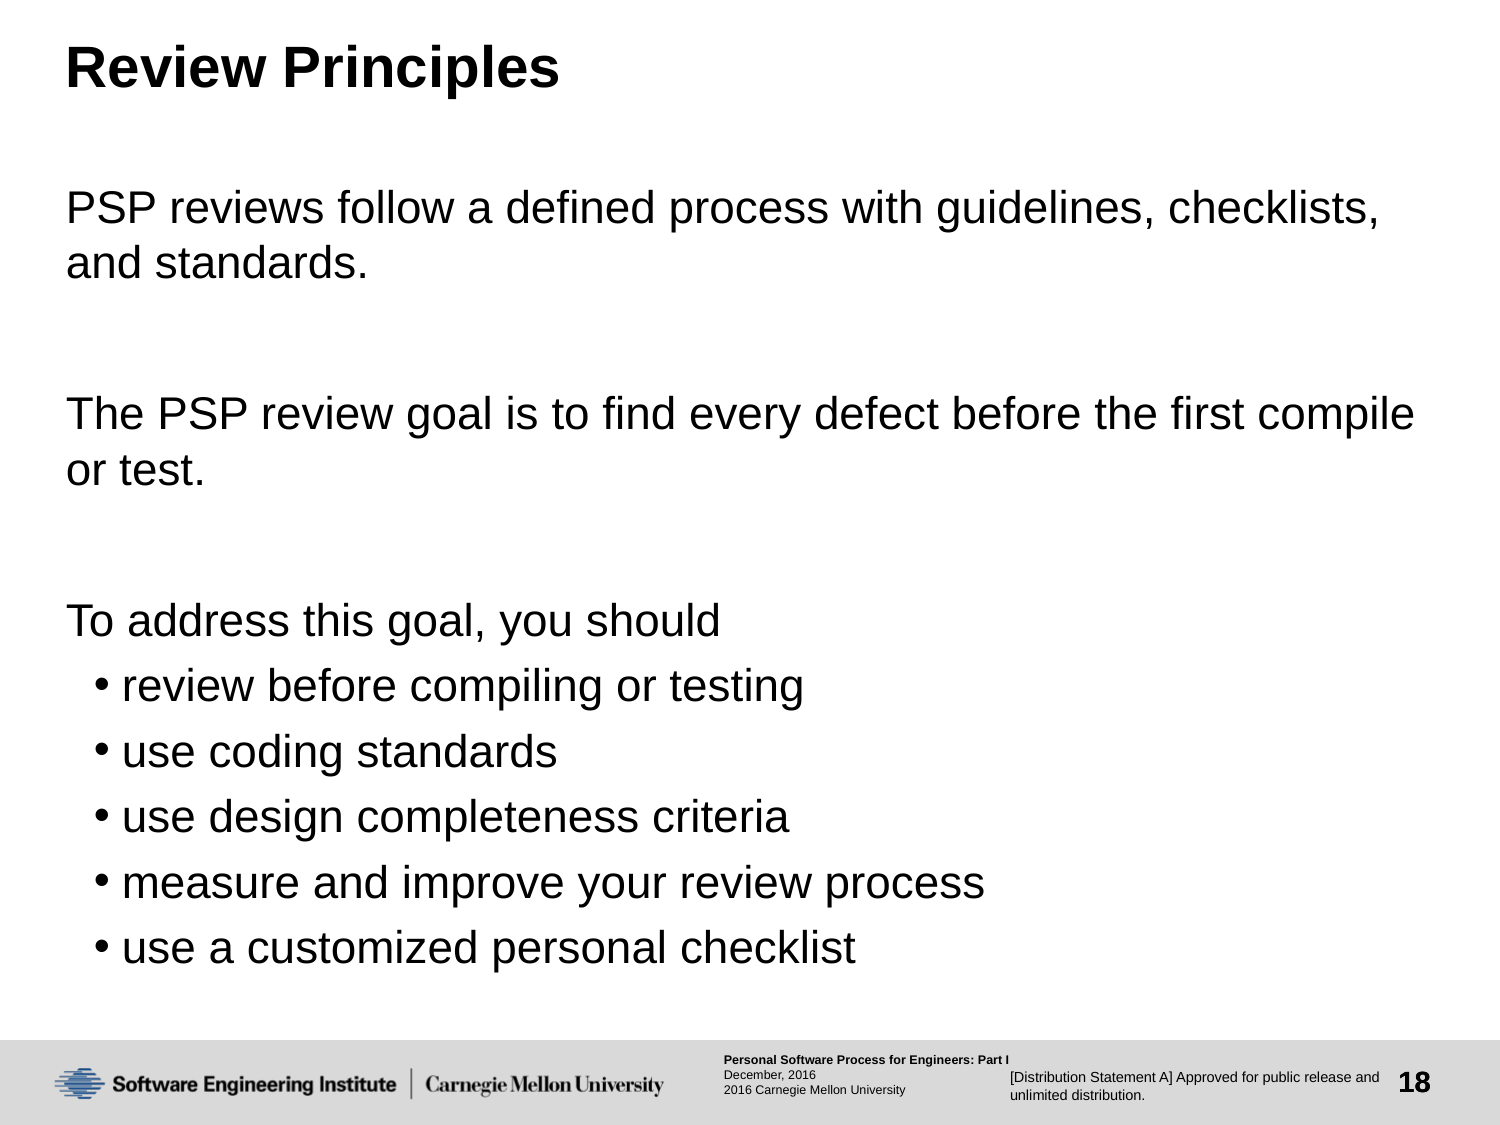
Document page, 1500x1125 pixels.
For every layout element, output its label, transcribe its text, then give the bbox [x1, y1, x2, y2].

picture [46, 1061, 673, 1104]
list PSP reviews follow a defined process with guidelines, checklists, and standards. The PSP review goal is to find every defect before the first compile or test. To address this goal, you should review before compiling or testing use coding standards use design completeness criteria measure and improve your review process use a customized personal checklist [65, 177, 1431, 1000]
title Review Principles [65, 37, 1313, 148]
